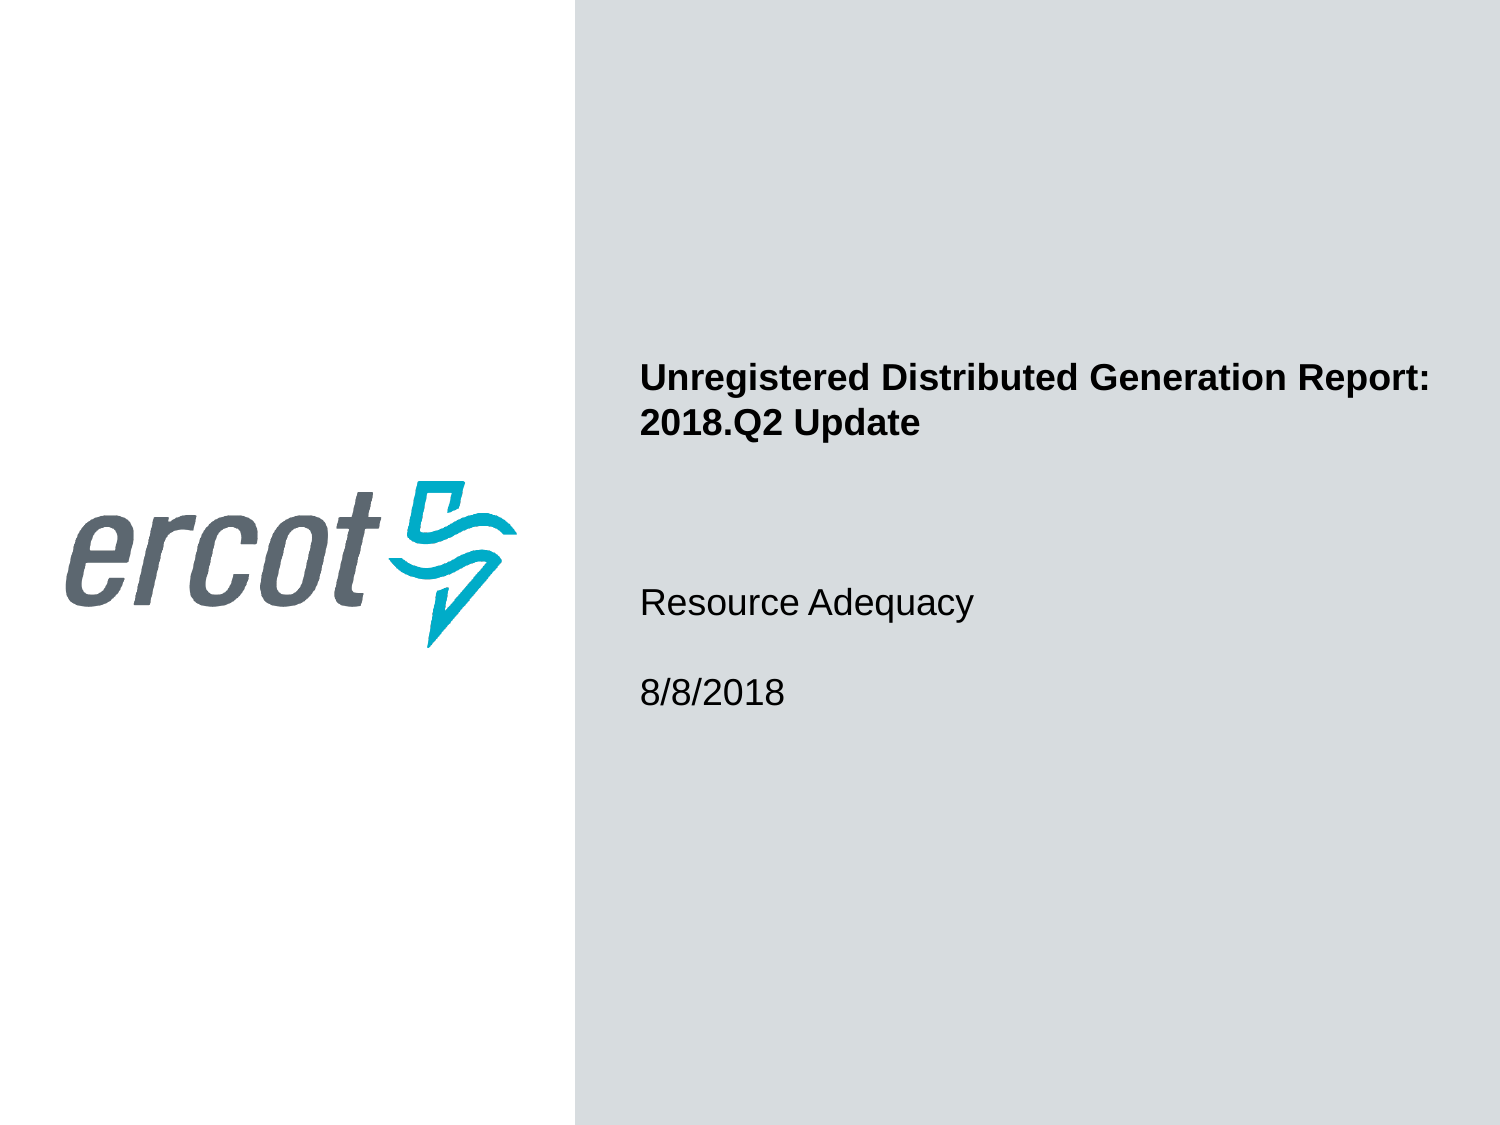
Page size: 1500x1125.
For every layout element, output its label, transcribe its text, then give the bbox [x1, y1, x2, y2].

picture [56, 471, 525, 654]
text_box Unregistered Distributed Generation Report: 2018.Q2 Update Resource Adequacy 8/8/2018 [624, 345, 1500, 721]
